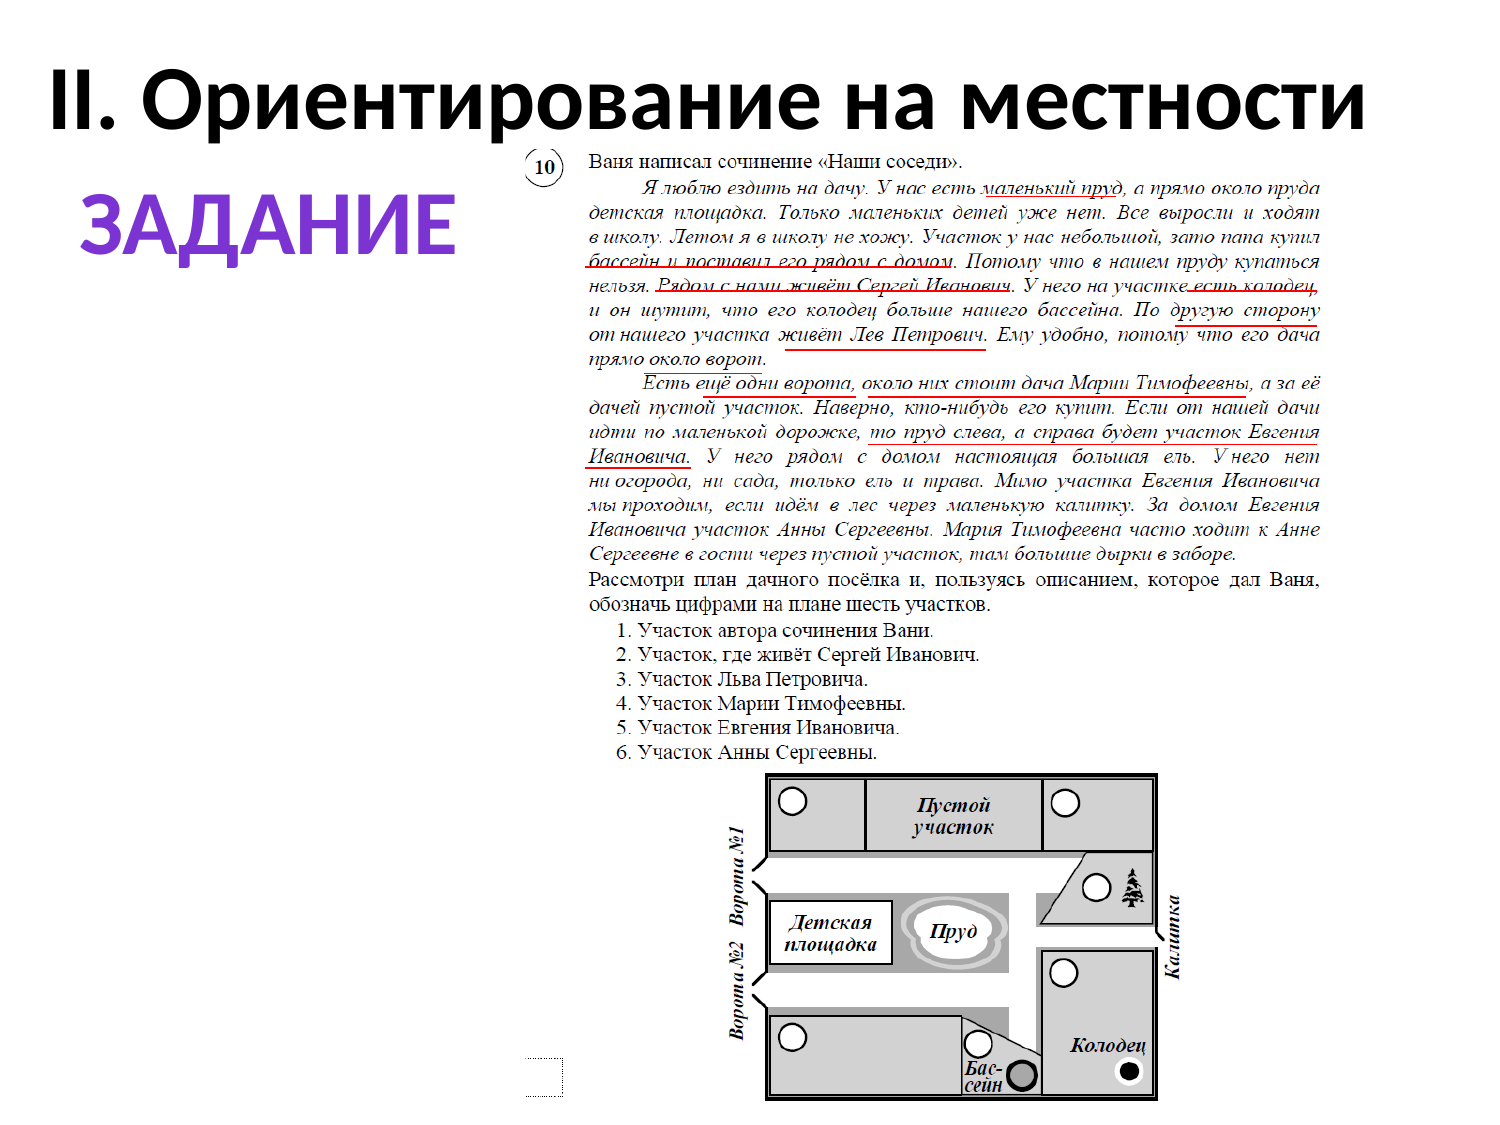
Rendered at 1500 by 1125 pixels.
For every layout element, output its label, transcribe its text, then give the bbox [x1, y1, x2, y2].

picture [525, 148, 1353, 1102]
text_box II. Ориентирование на местности [0, 30, 1418, 219]
title ЗАДАНИЕ [0, 219, 520, 299]
